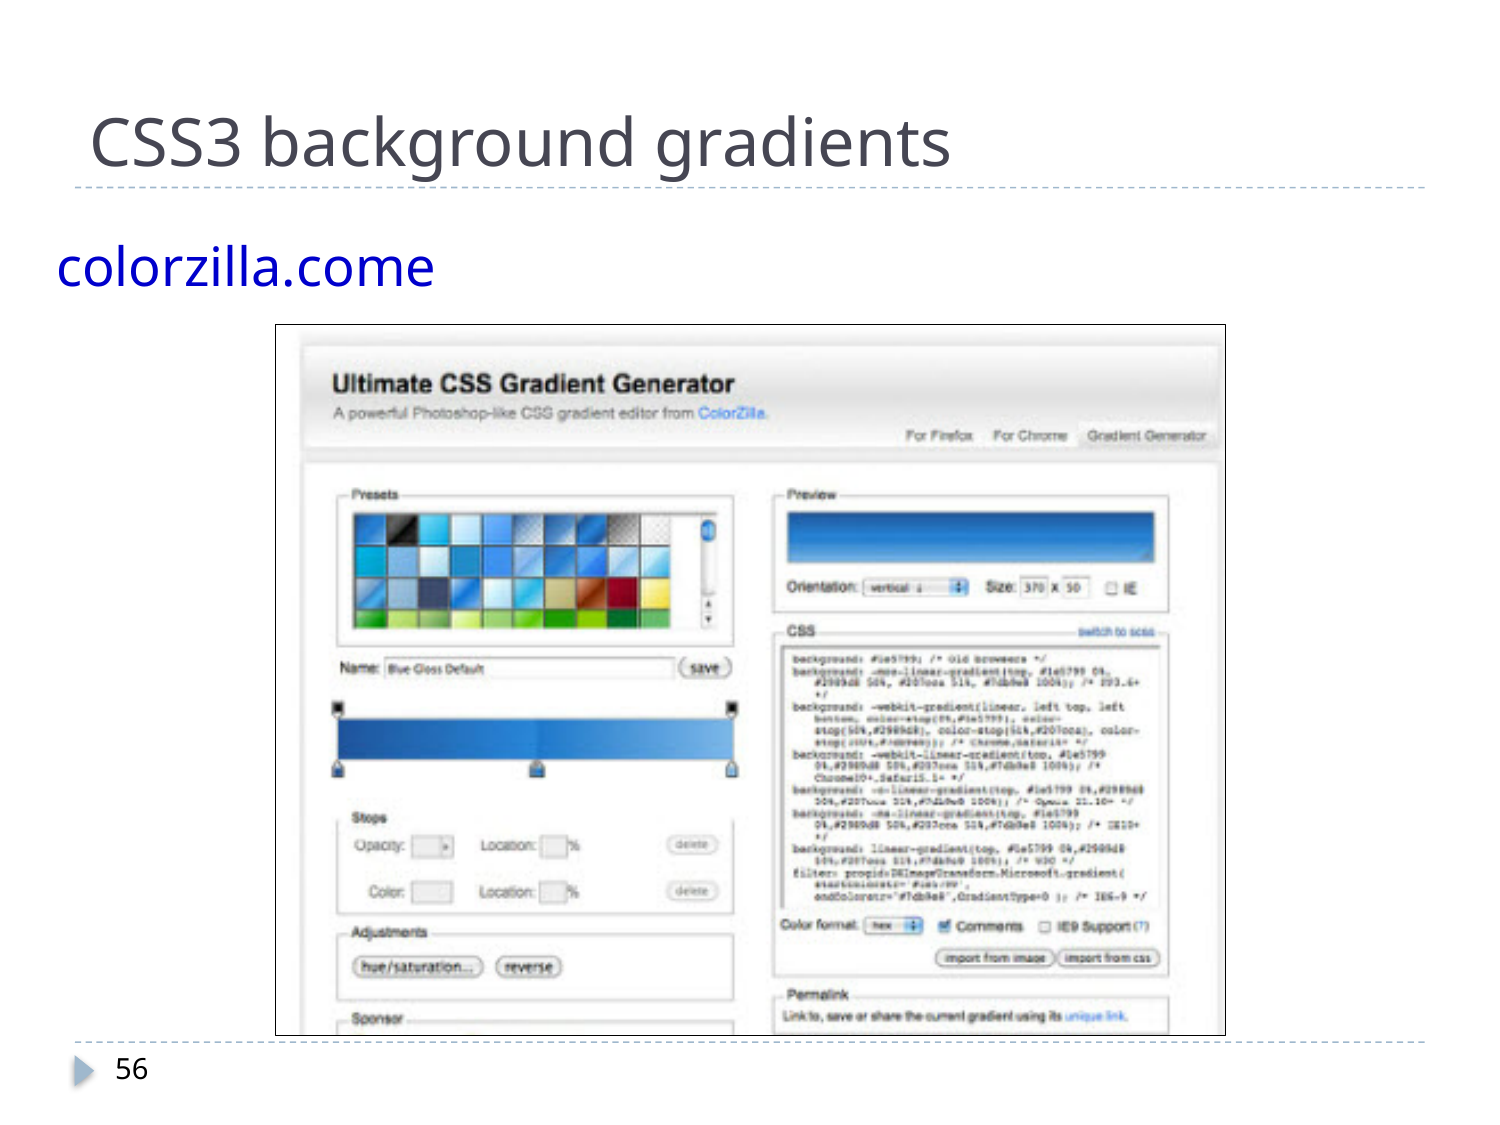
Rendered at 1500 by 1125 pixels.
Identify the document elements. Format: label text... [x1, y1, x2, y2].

picture [275, 324, 1225, 1036]
slide_number 56 [100, 1042, 426, 1103]
list colorzilla.come [41, 224, 1454, 863]
title CSS3 background gradients [75, 24, 1425, 188]
